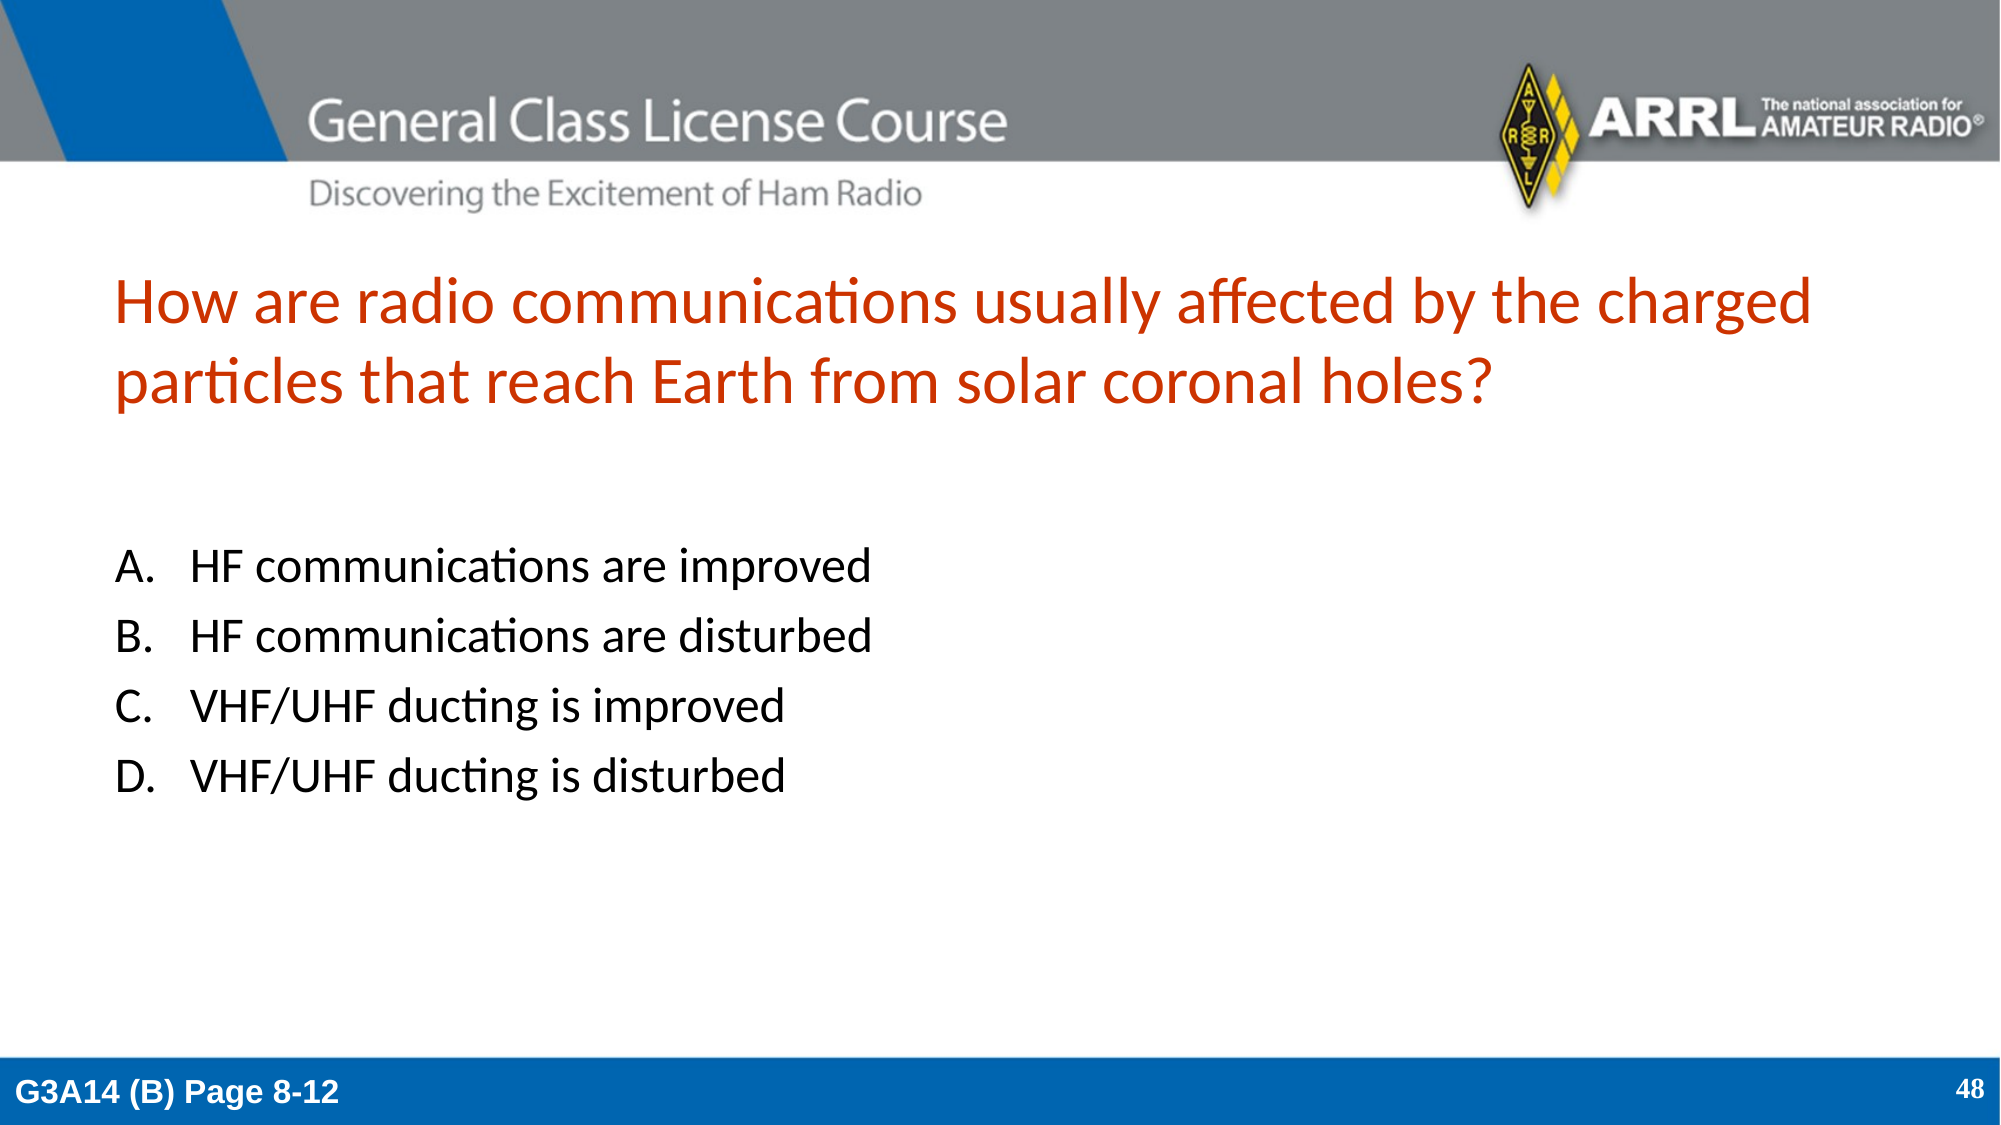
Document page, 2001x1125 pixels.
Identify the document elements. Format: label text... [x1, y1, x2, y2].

text_box G3A14 (B) Page 8-12 [0, 1062, 1313, 1118]
picture [0, 0, 2001, 1125]
title How are radio communications usually affected by the charged particles that reach Earth from solar coronal holes? [99, 249, 1900, 468]
list HF communications are improved HF communications are disturbed VHF/UHF ducting is improved VHF/UHF ducting is disturbed [99, 525, 1900, 1005]
text_box 48 [1875, 1062, 2000, 1113]
